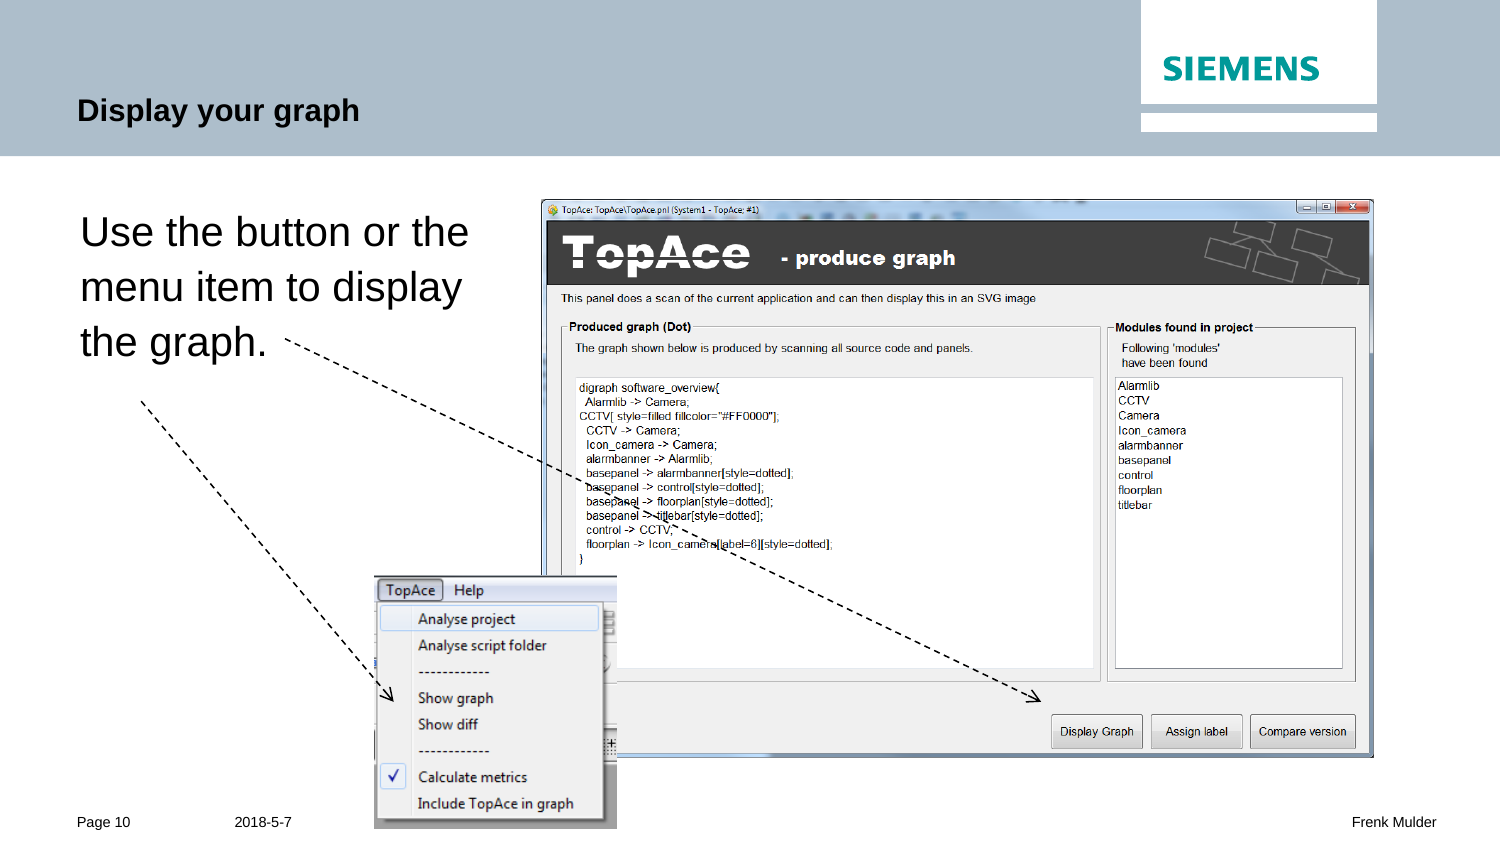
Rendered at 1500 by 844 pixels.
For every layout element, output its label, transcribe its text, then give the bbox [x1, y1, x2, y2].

picture [374, 199, 1374, 829]
title Display your graph [0, 0, 1500, 157]
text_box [284, 338, 1042, 703]
text_box Use the button or the menu item to display the graph. [79, 199, 507, 365]
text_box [140, 401, 394, 703]
